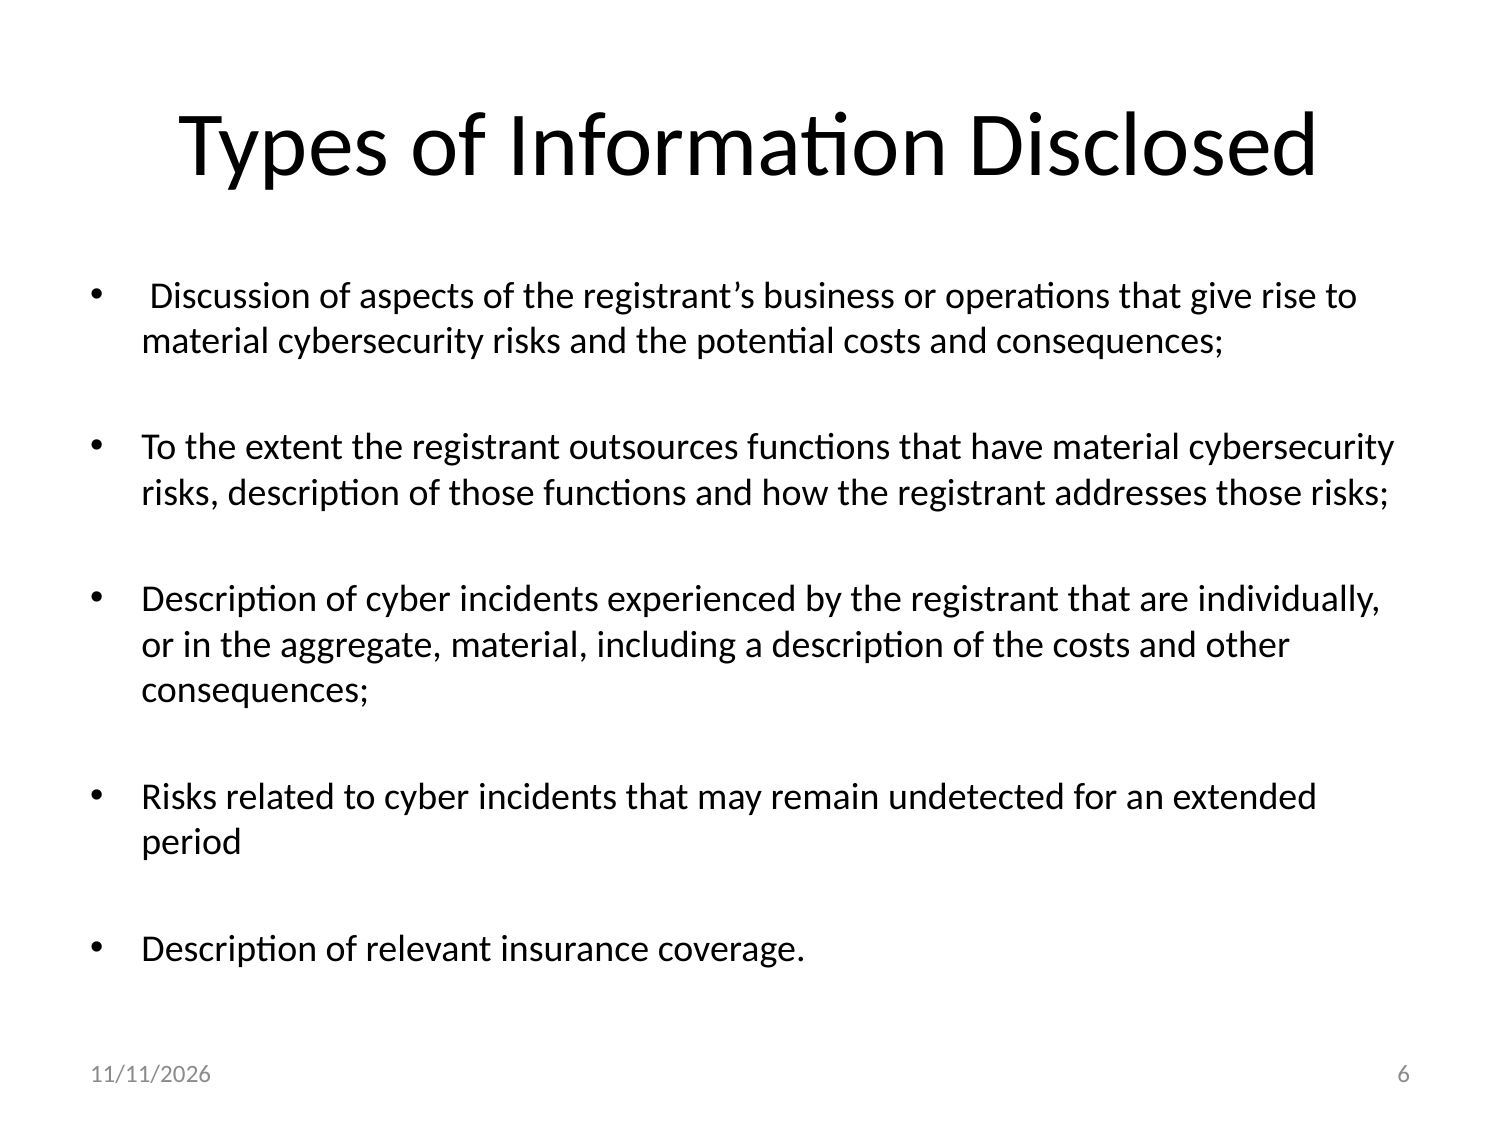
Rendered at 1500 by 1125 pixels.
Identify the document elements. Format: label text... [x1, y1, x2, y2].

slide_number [75, 1042, 425, 1103]
list Discussion of aspects of the registrant’s business or operations that give rise to material cybersecurity risks and the potential costs and consequences; To the extent the registrant outsources functions that have material cybersecurity risks, description of those functions and how the registrant addresses those risks; Description of cyber incidents experienced by the registrant that are individually, or in the aggregate, material, including a description of the costs and other consequences; Risks related to cyber incidents that may remain undetected for an extended period Description of relevant insurance coverage. [75, 262, 1425, 1005]
title Types of Information Disclosed [75, 45, 1425, 233]
slide_number 6 [1074, 1042, 1425, 1103]
